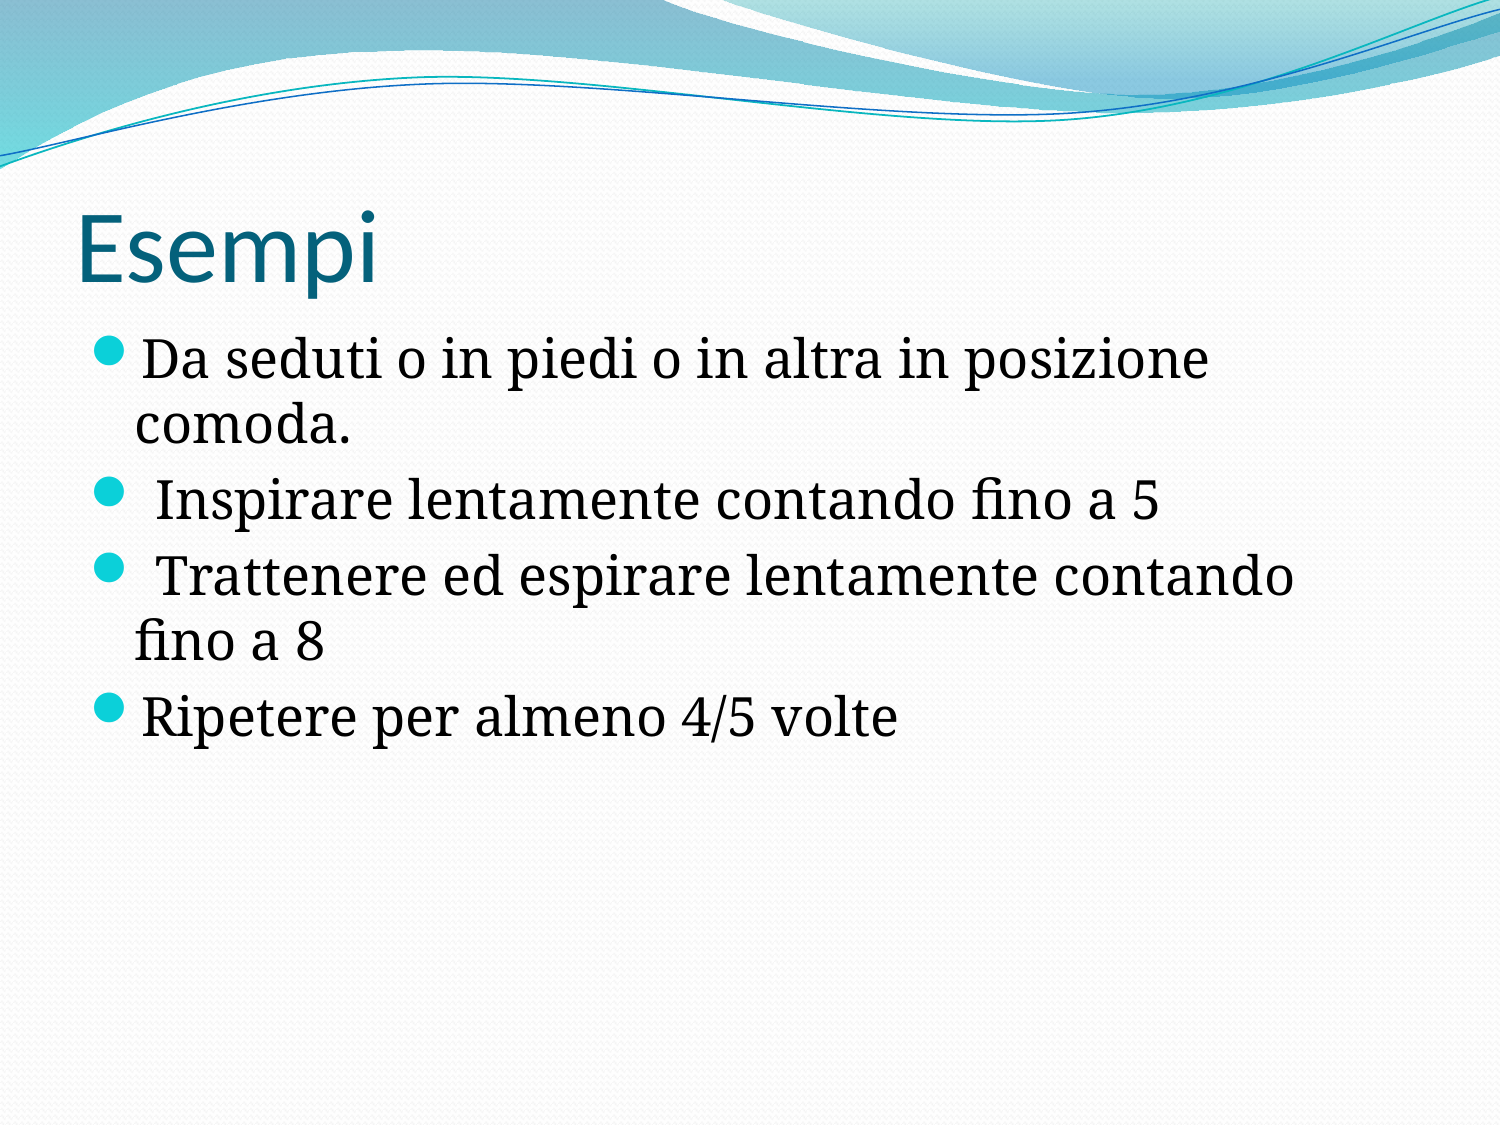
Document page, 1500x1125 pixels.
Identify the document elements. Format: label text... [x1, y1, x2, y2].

title Esempi [75, 115, 1425, 303]
list Da seduti o in piedi o in altra in posizione comoda. Inspirare lentamente contando fino a 5 Trattenere ed espirare lentamente contando fino a 8 Ripetere per almeno 4/5 volte [75, 317, 1425, 1038]
